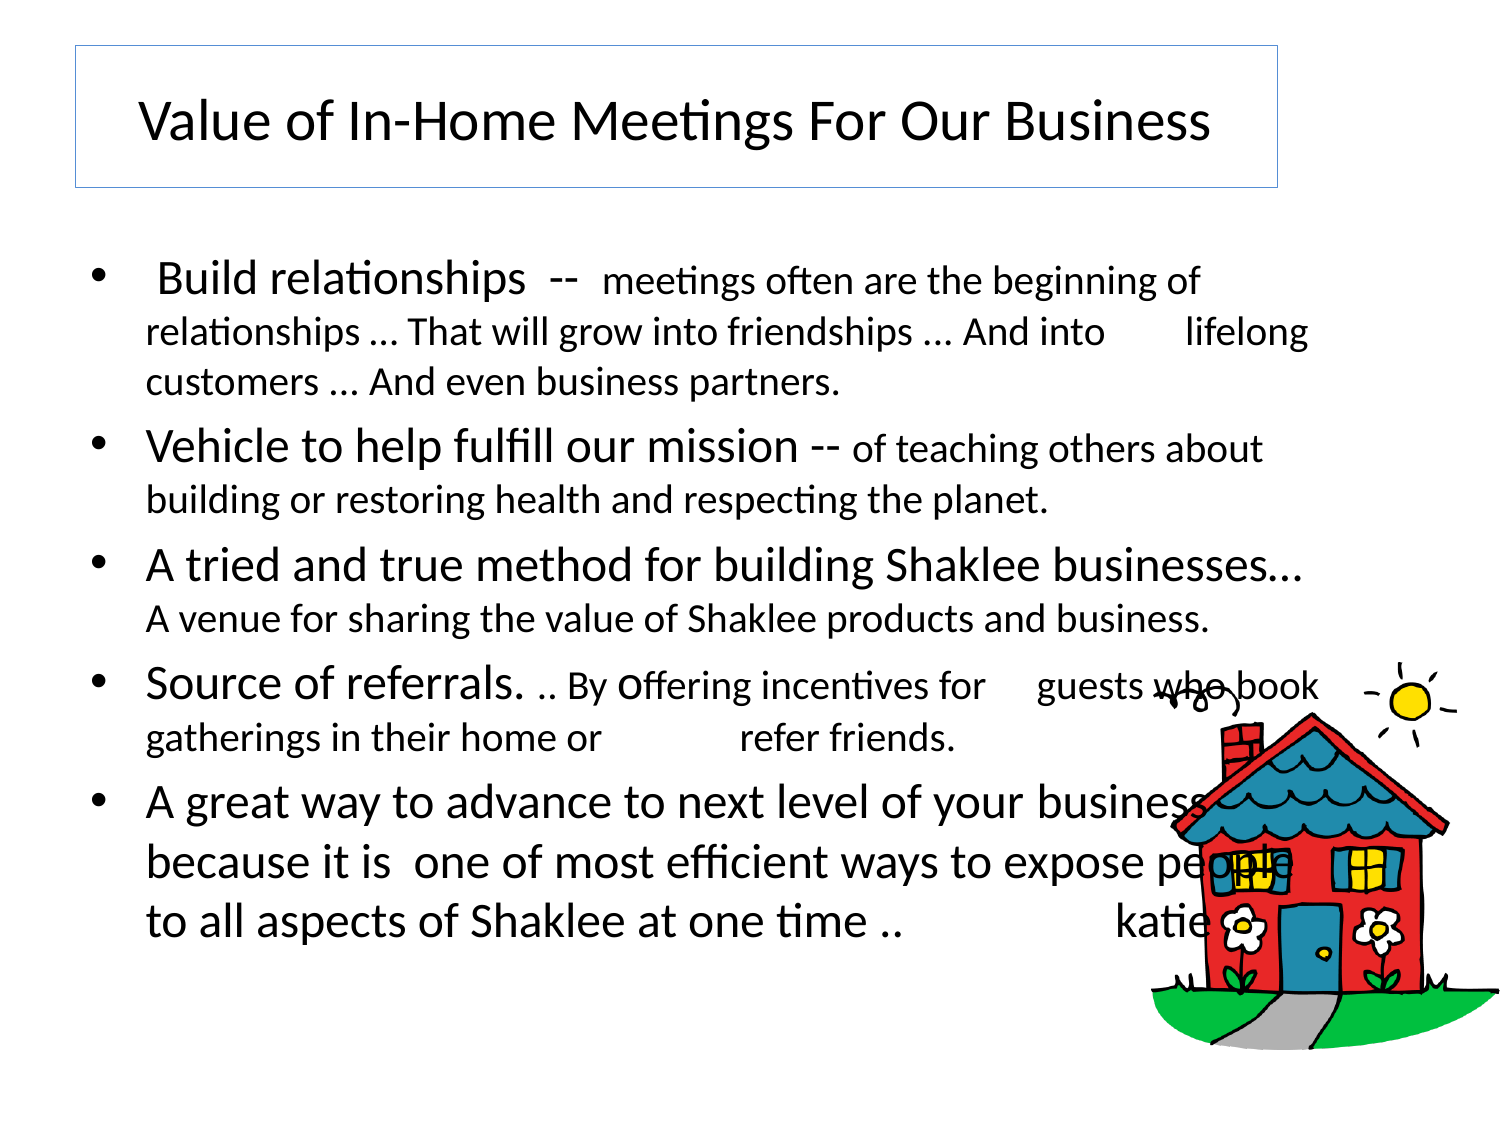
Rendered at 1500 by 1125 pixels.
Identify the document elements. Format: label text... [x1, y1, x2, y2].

picture [1151, 662, 1500, 1051]
list Build relationships -- meetings often are the beginning of relationships … That will grow into friendships ... And into lifelong customers ... And even business partners. Vehicle to help fulfill our mission -- of teaching others about building or restoring health and respecting the planet. A tried and true method for building Shaklee businesses… A venue for sharing the value of Shaklee products and business. Source of referrals. .. By offering incentives for guests who book gatherings in their home or refer friends. A great way to advance to next level of your business because it is one of most efficient ways to expose people to all aspects of Shaklee at one time .. katie [75, 237, 1350, 1125]
title Value of In-Home Meetings For Our Business [75, 45, 1278, 188]
